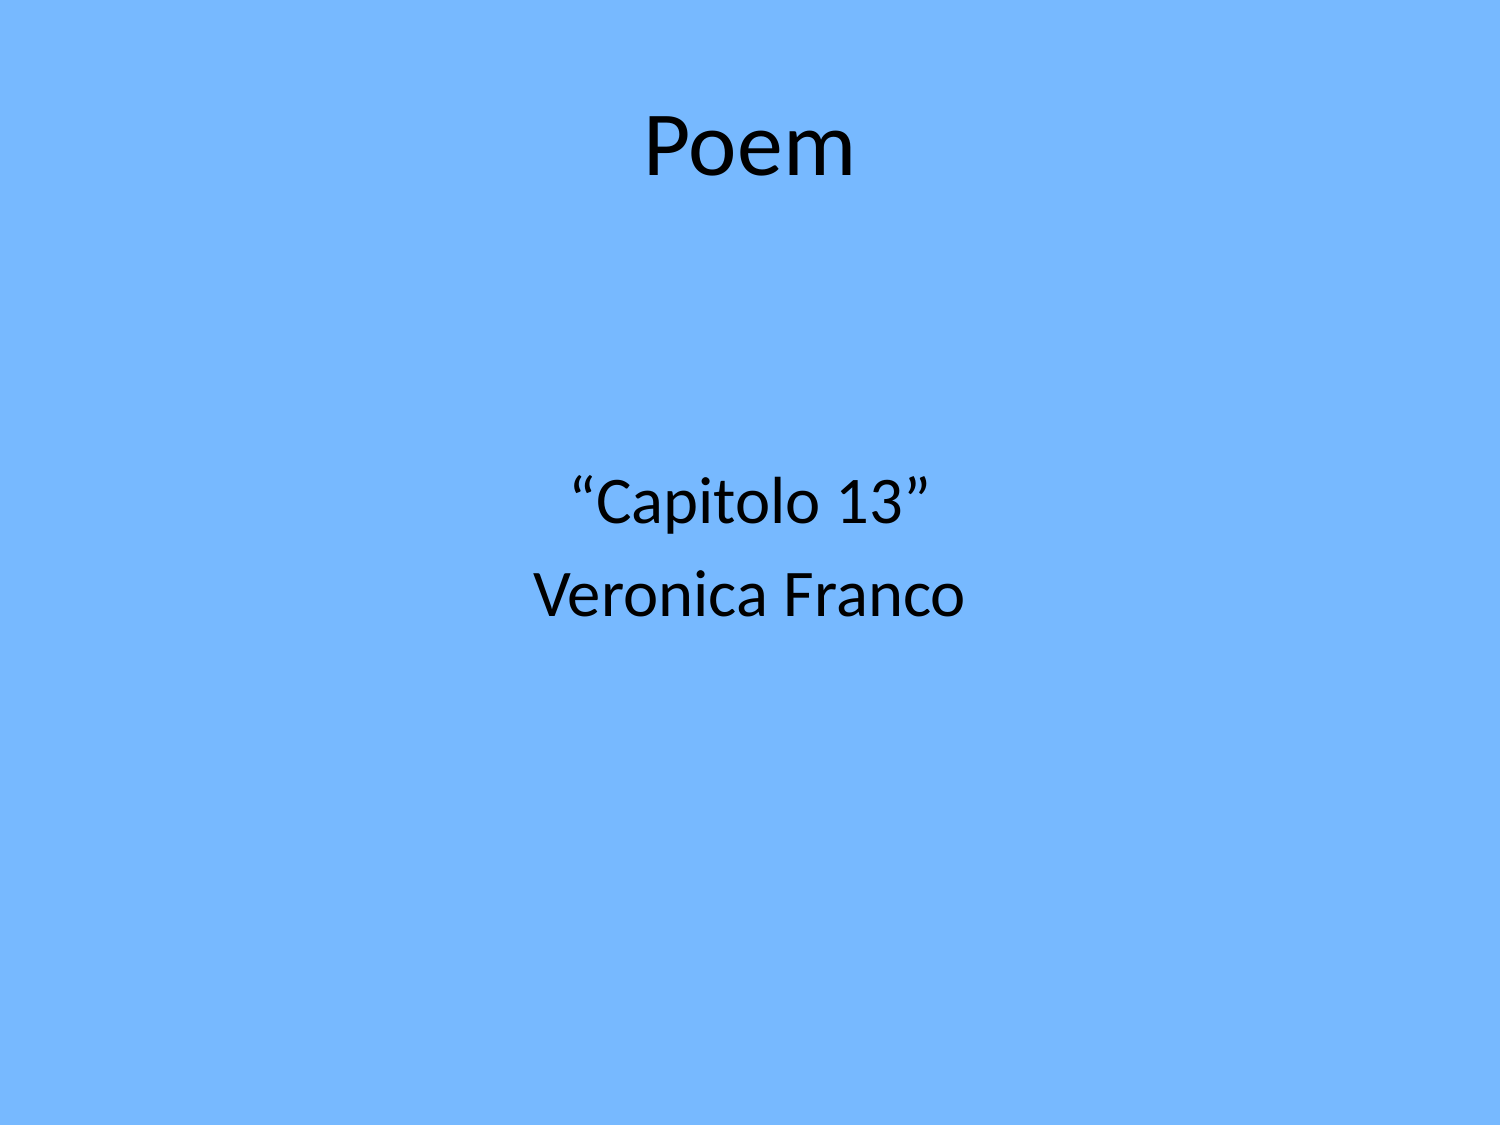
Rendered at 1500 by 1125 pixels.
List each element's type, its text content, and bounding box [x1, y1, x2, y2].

title Poem [75, 45, 1425, 233]
list “Capitolo 13” Veronica Franco [75, 262, 1425, 1005]
